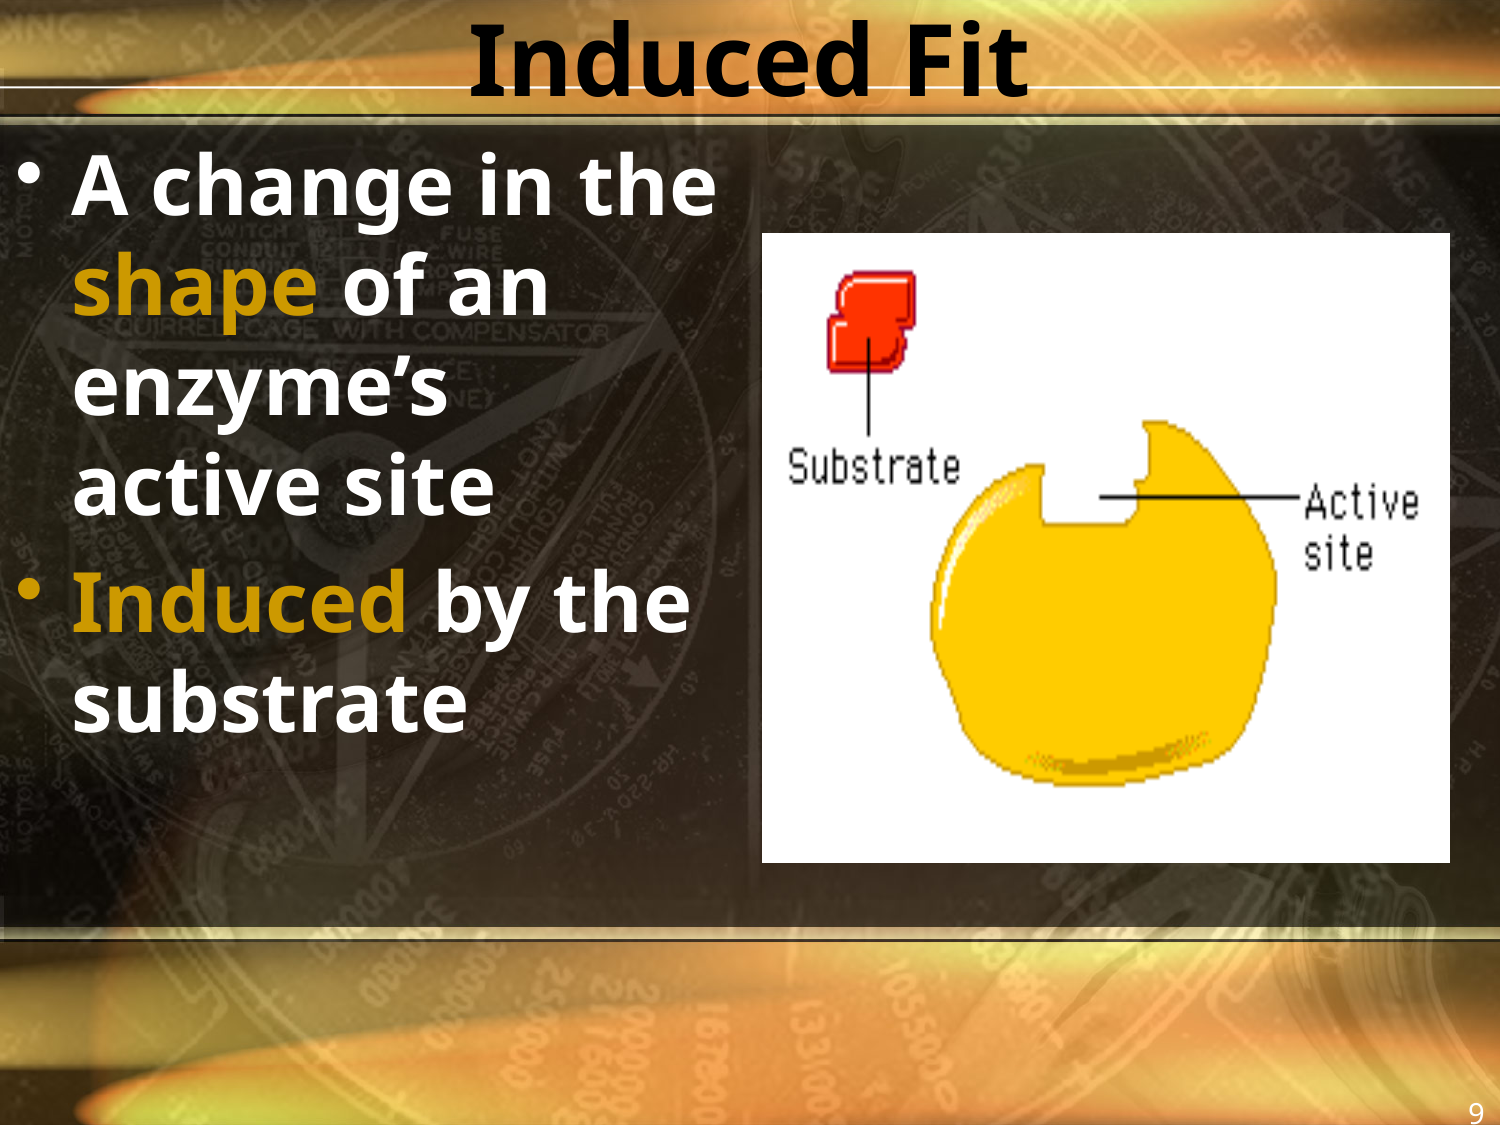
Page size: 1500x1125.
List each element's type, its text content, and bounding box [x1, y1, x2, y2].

title Induced Fit [0, 0, 1500, 113]
slide_number 9 [1187, 1087, 1500, 1125]
picture [0, 113, 1500, 1125]
list A change in the shape of an enzyme’s active site Induced by the substrate [0, 124, 738, 926]
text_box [762, 233, 1451, 863]
